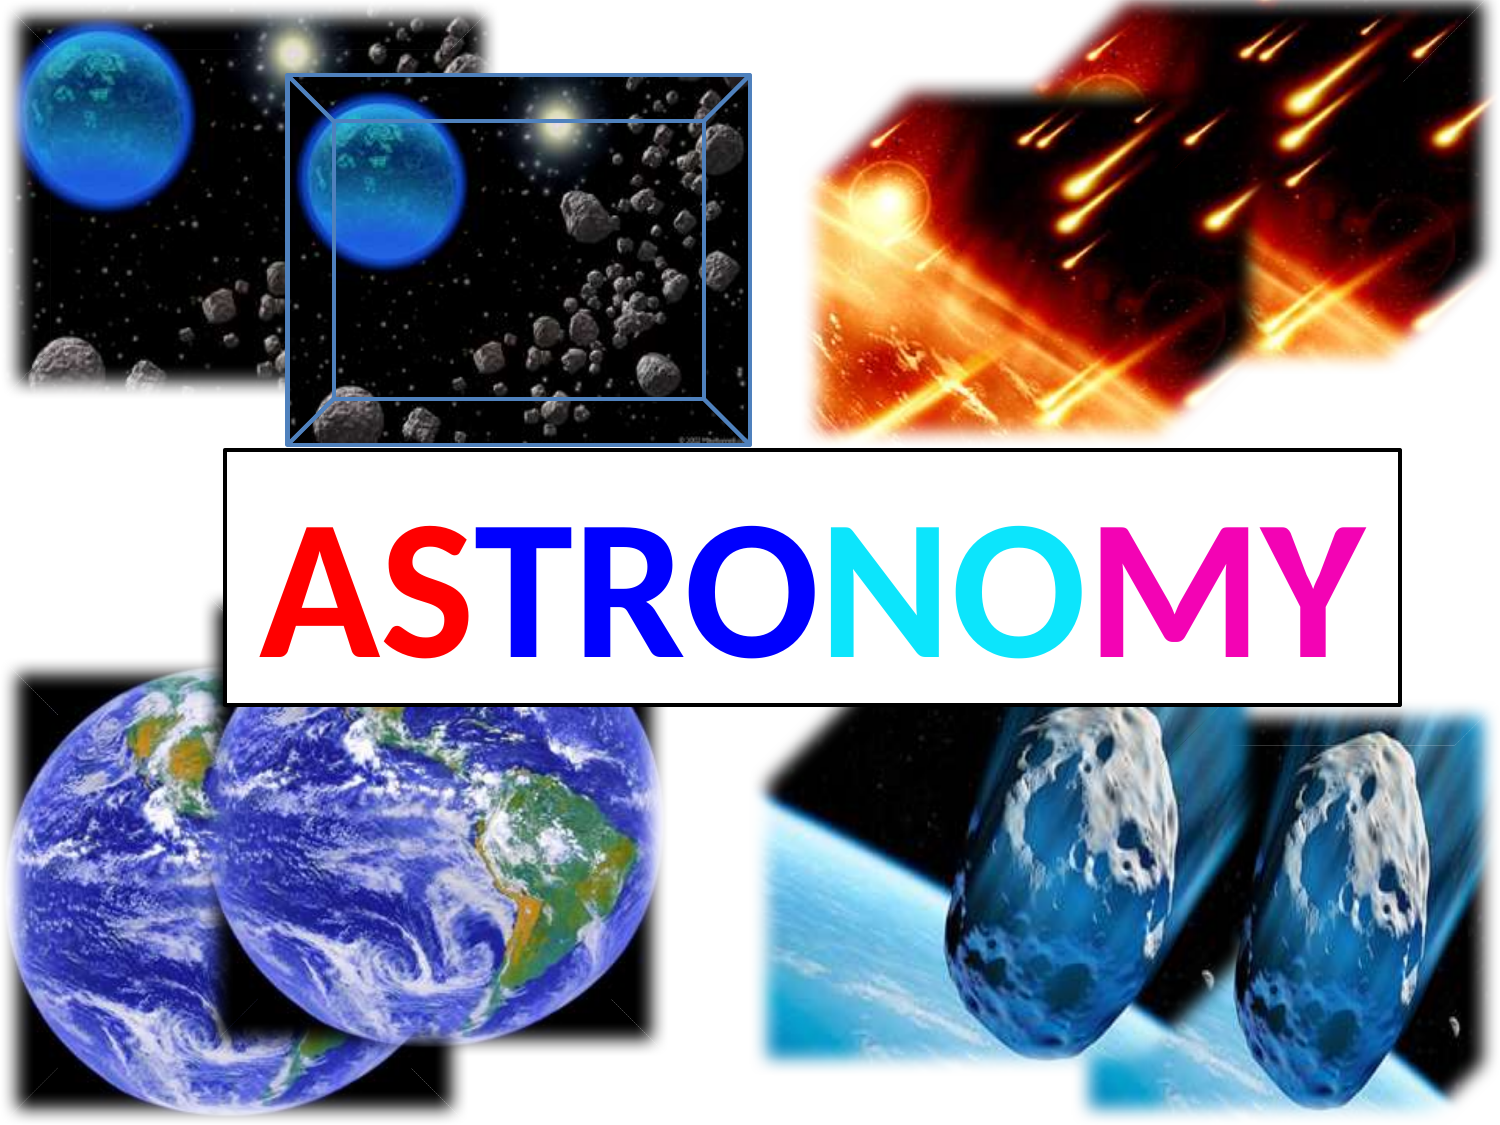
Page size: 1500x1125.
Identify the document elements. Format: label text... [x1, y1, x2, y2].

picture [0, 587, 669, 1125]
picture [0, 0, 751, 446]
picture [749, 662, 1500, 1125]
text_box ASTRONOMY [223, 448, 1402, 707]
picture [799, 0, 1500, 451]
